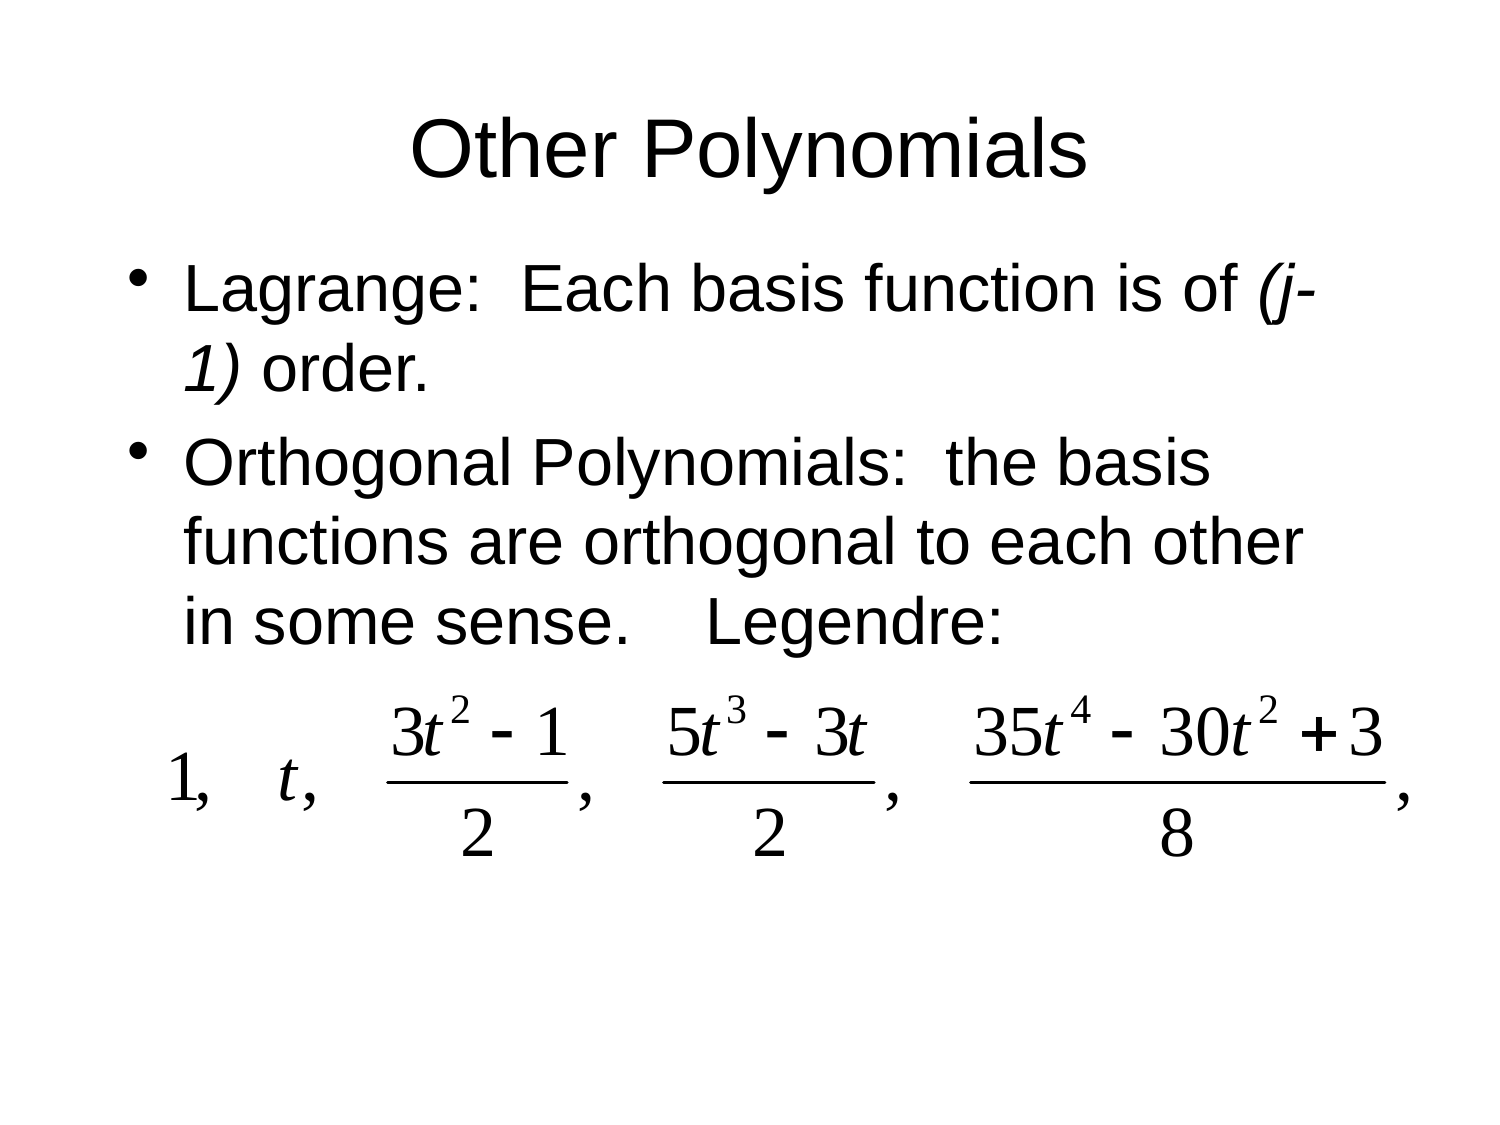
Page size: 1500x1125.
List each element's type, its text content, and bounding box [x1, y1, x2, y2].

list Lagrange: Each basis function is of (j-1) order. Orthogonal Polynomials: the basis functions are orthogonal to each other in some sense. Legendre: [112, 237, 1388, 913]
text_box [162, 674, 1426, 873]
title Other Polynomials [112, 62, 1388, 226]
